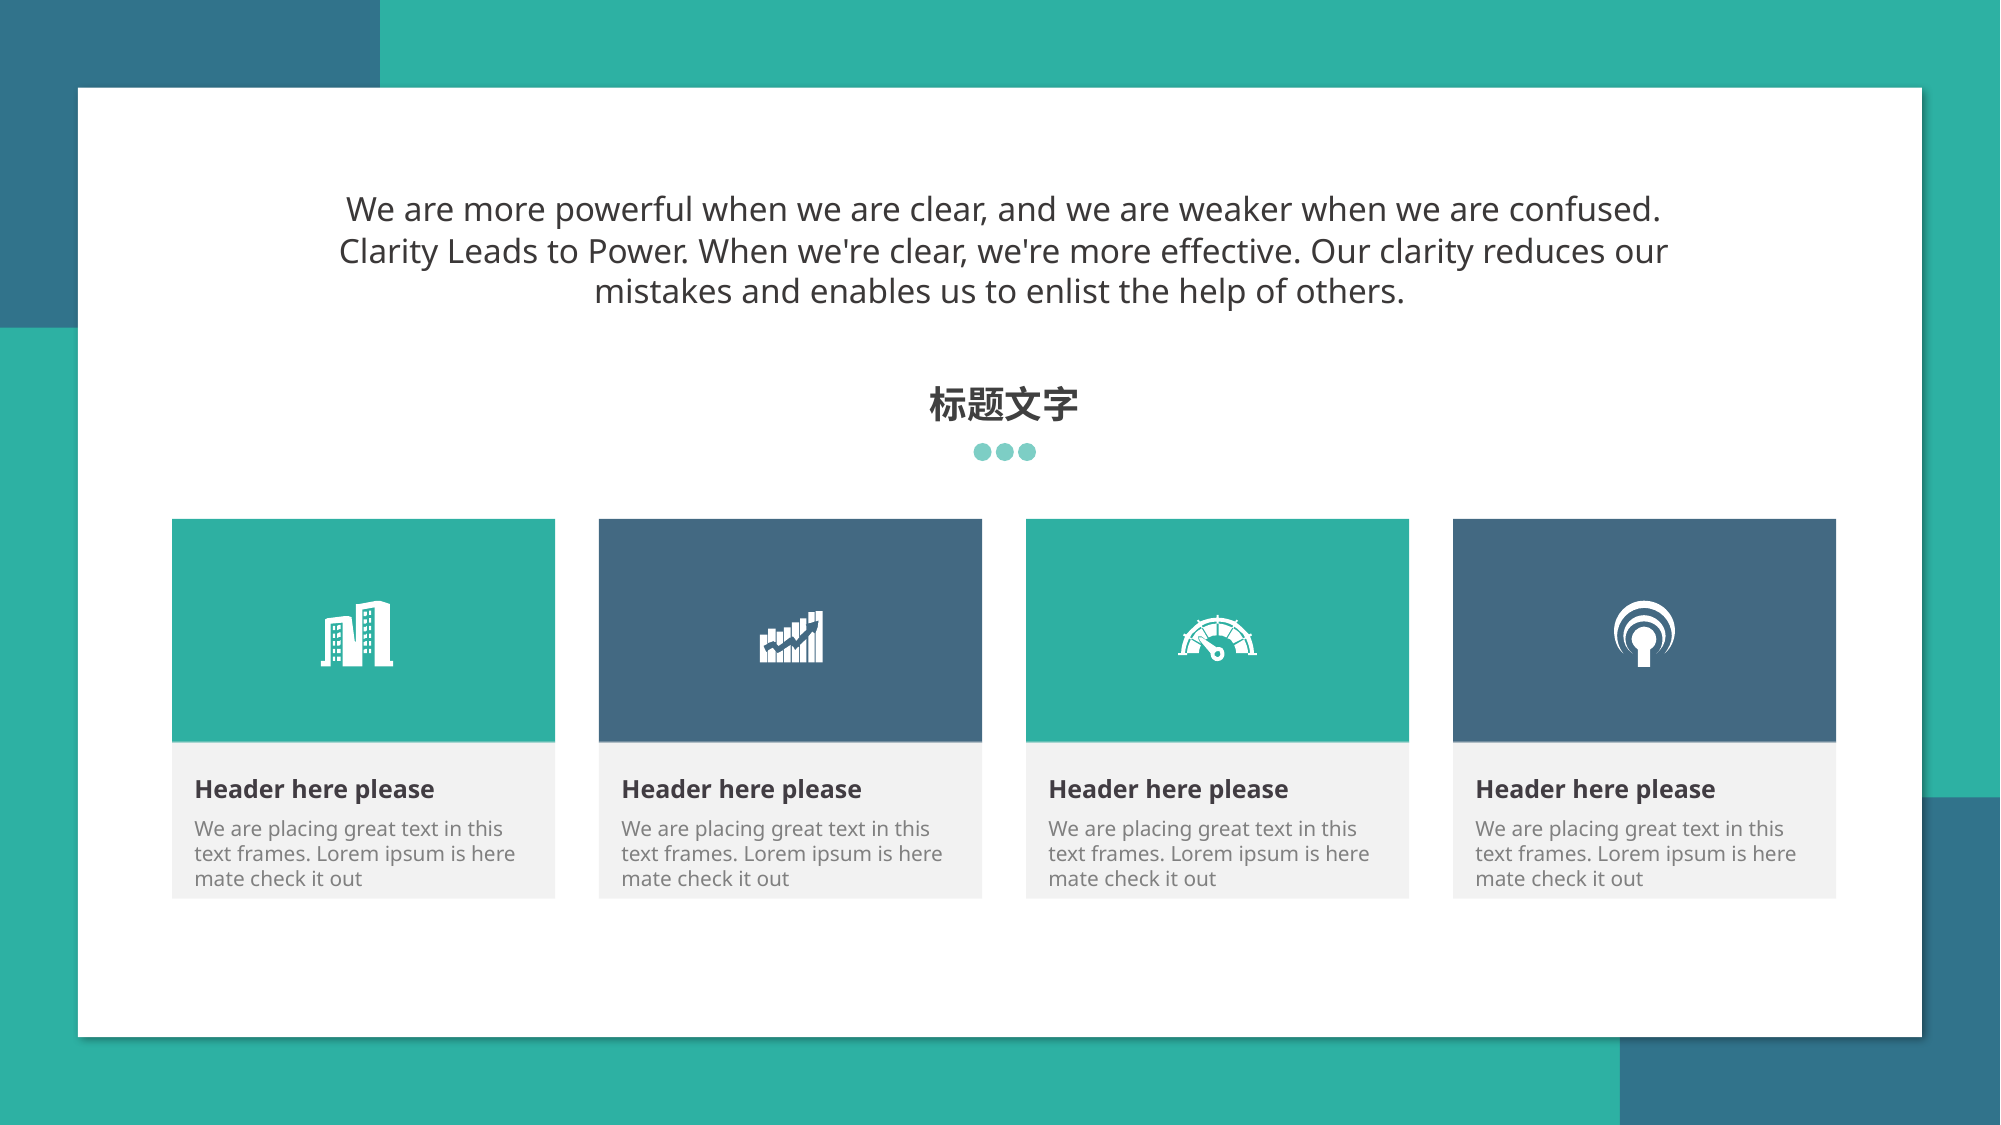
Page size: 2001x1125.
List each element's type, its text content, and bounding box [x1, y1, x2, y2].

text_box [598, 518, 983, 900]
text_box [1025, 518, 1410, 900]
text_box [973, 442, 1037, 462]
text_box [171, 518, 556, 900]
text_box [1453, 518, 1837, 900]
text_box 标题文字 [914, 373, 1095, 434]
text_box Clarity Leads to Power. When we're clear, we're more effective. Our clarity reduces our mistakes and enables us to enlist the help of others. [252, 223, 1758, 318]
text_box We are more powerful when we are clear, and we are weaker when we are confused. [9, 180, 2000, 236]
